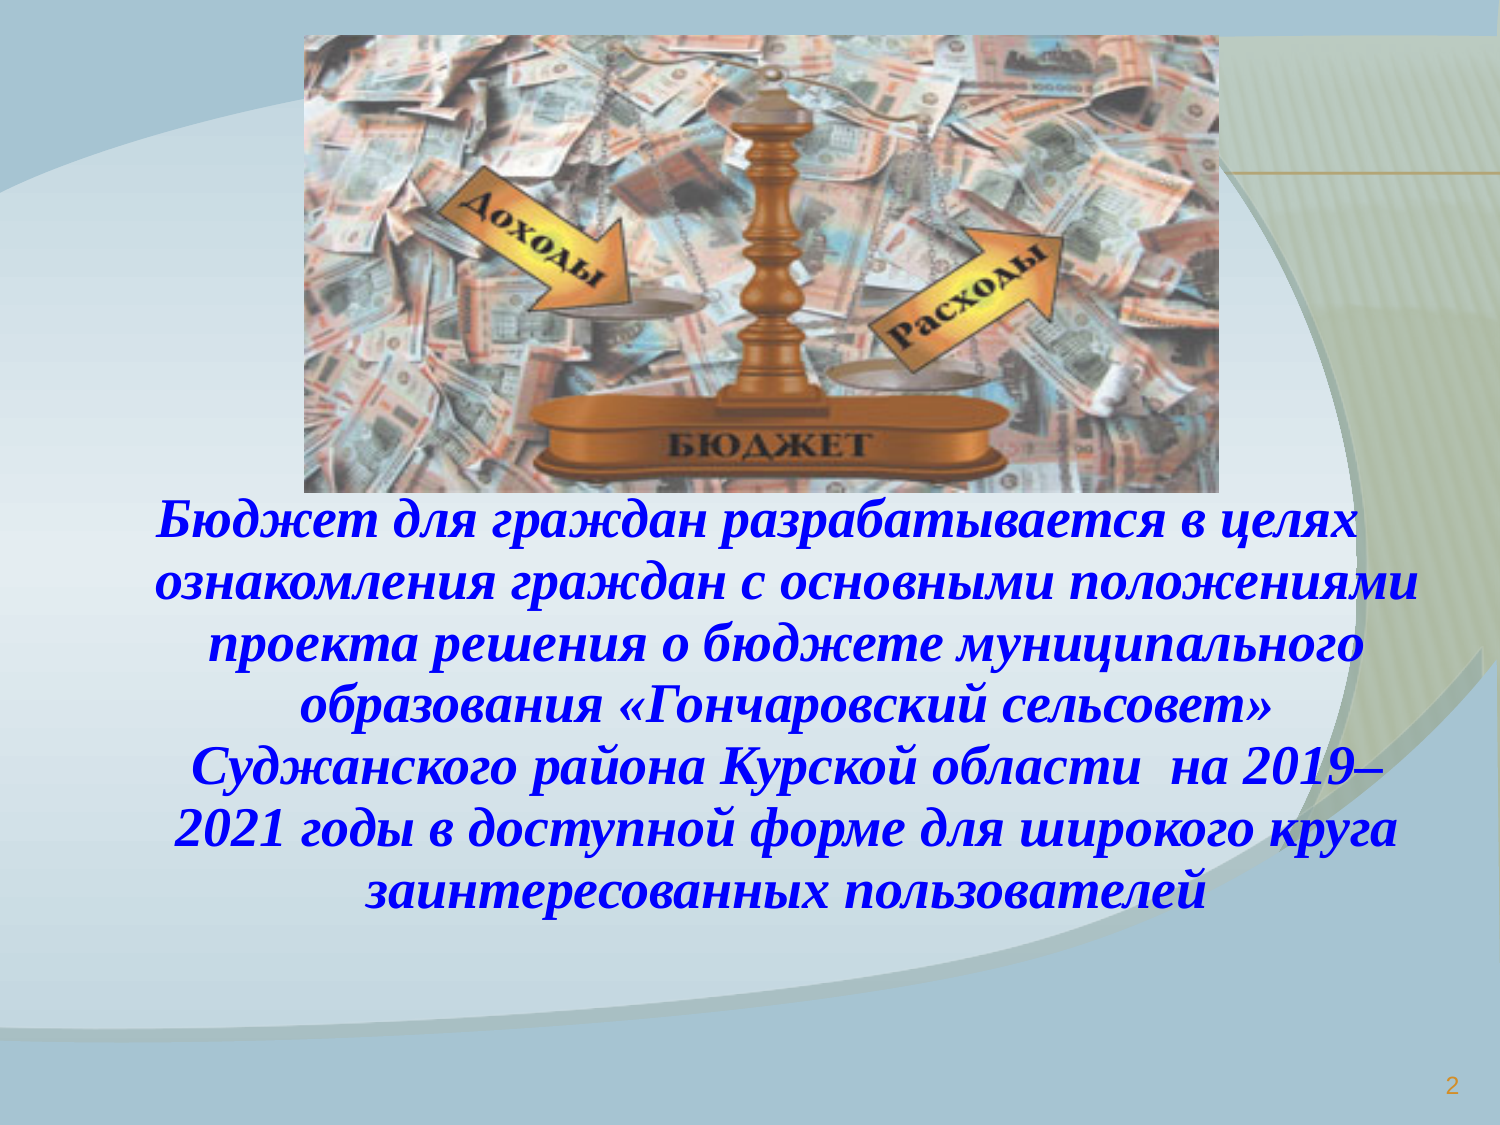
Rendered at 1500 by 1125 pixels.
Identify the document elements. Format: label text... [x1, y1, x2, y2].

list Бюджет для граждан разрабатывается в целях ознакомления граждан с основными положениями проекта решения о бюджете муниципального образования «Гончаровский сельсовет» Суджанского района Курской области на 2019– 2021 годы в доступной форме для широкого круга заинтересованных пользователей [75, 480, 1442, 973]
picture [304, 34, 1219, 493]
slide_number 2 [1350, 1061, 1475, 1103]
